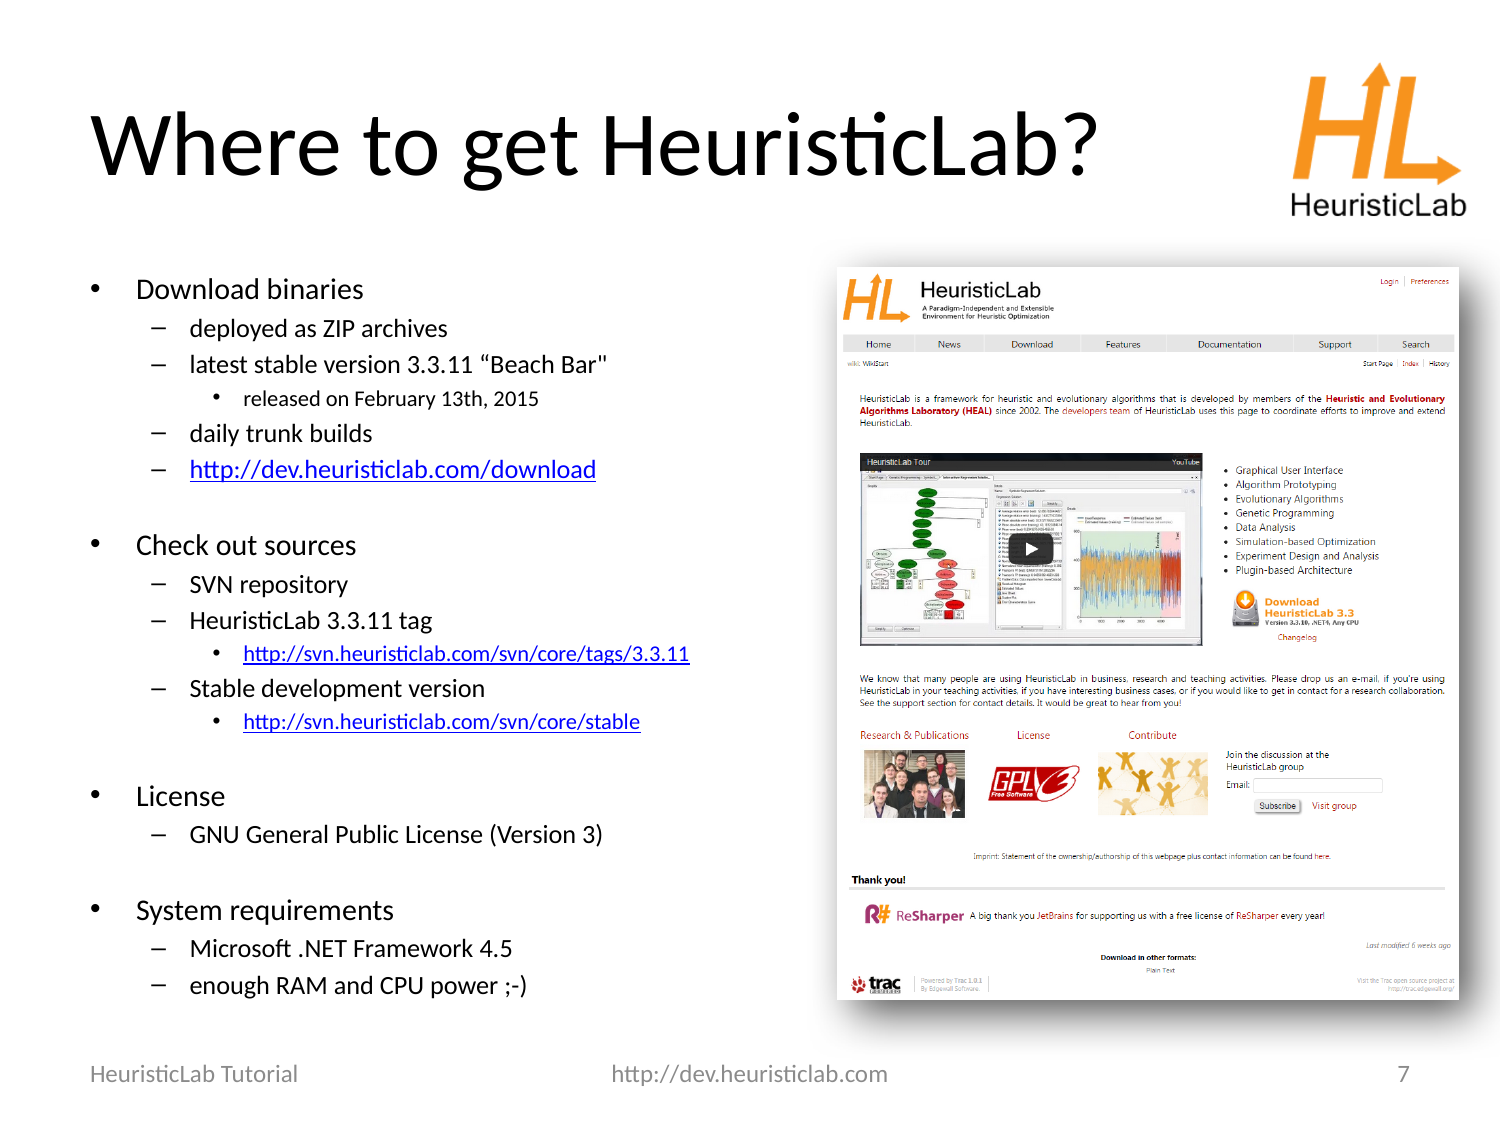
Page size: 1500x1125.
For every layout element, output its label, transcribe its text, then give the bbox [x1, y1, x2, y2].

title Where to get HeuristicLab? [75, 45, 1282, 233]
list Download binaries deployed as ZIP archives latest stable version 3.3.11 “Beach Bar" released on February 13th, 2015 daily trunk builds http://dev.heuristiclab.com/download Check out sources SVN repository HeuristicLab 3.3.11 tag http://svn.heuristiclab.com/svn/core/tags/3.3.11 Stable development version http://svn.heuristiclab.com/svn/core/stable License GNU General Public License (Version 3) System requirements Microsoft .NET Framework 4.5 enough RAM and CPU power ;-) [75, 262, 869, 1012]
footer http://dev.heuristiclab.com [512, 1042, 988, 1103]
slide_number HeuristicLab Tutorial [75, 1042, 425, 1103]
slide_number 7 [1074, 1042, 1425, 1103]
picture [1281, 27, 1474, 244]
picture [837, 266, 1459, 1000]
